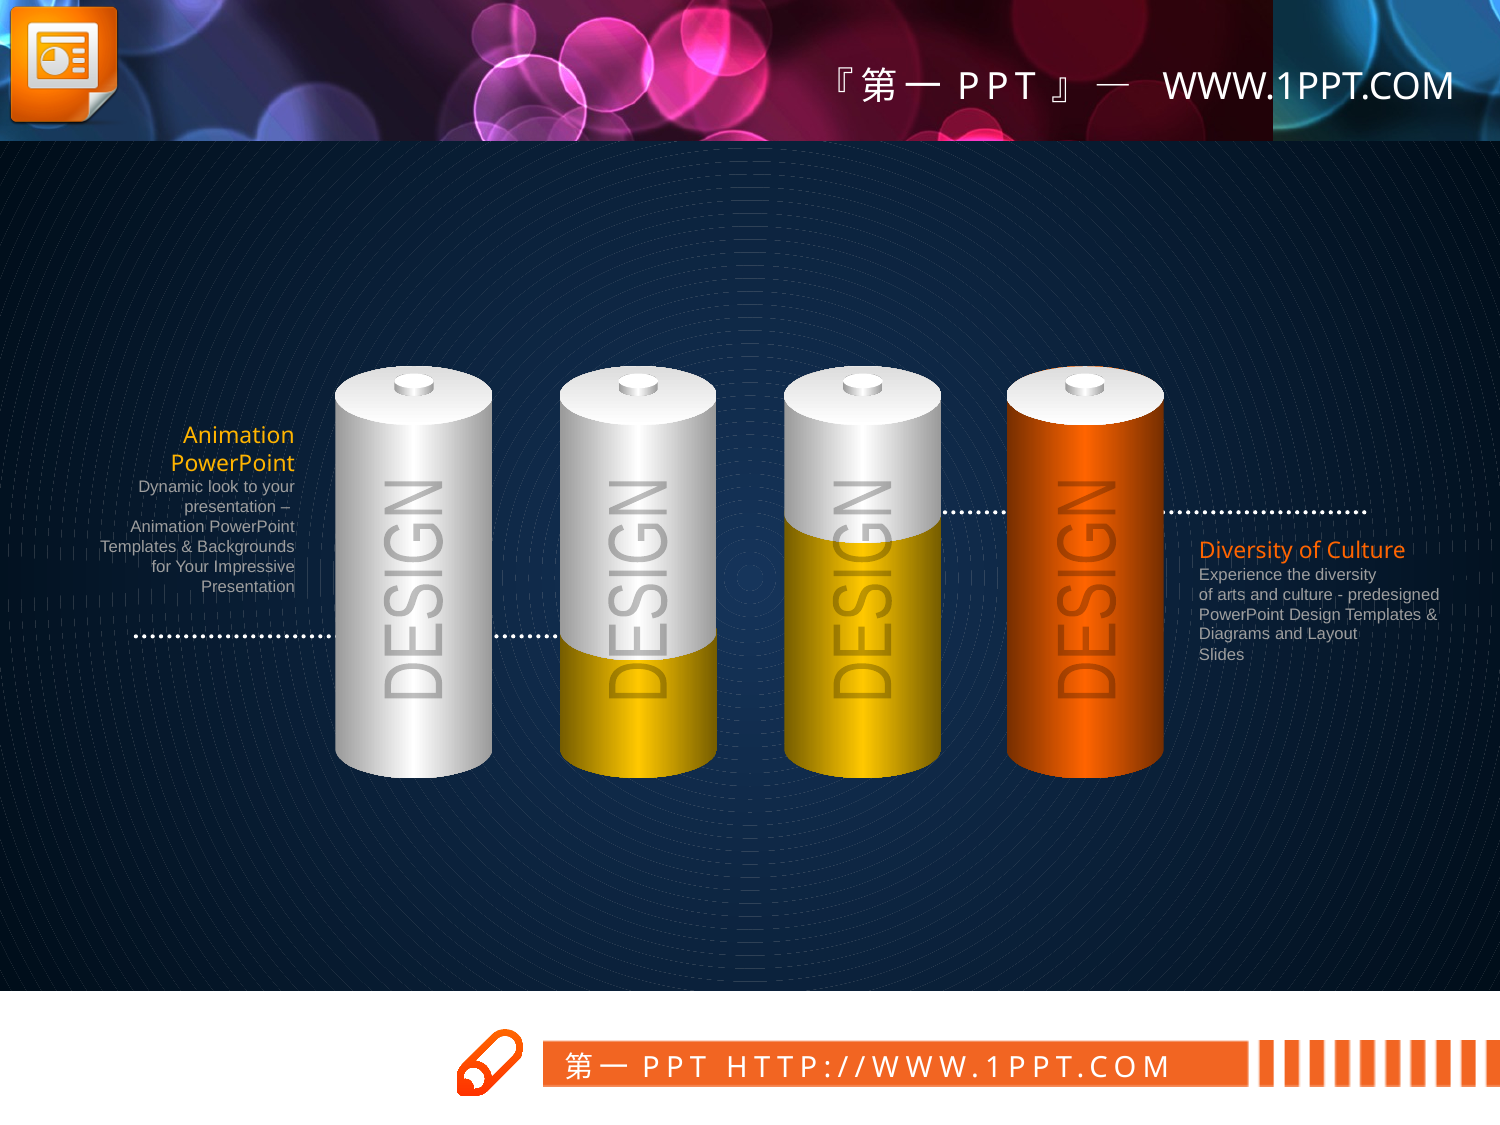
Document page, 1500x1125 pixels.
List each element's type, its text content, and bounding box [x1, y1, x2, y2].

picture [0, 0, 1500, 141]
text_box Diversity of Culture Experience the diversity of arts and culture - predesigned PowerPoint Design Templates & Diagrams and Layout Slides [1187, 530, 1465, 670]
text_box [784, 365, 942, 779]
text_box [1006, 365, 1164, 779]
picture [543, 1040, 1500, 1087]
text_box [559, 365, 718, 779]
text_box Animation PowerPoint Dynamic look to your presentation – Animation PowerPoint Templates & Backgrounds for Your Impressive Presentation [64, 414, 307, 602]
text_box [335, 365, 493, 779]
